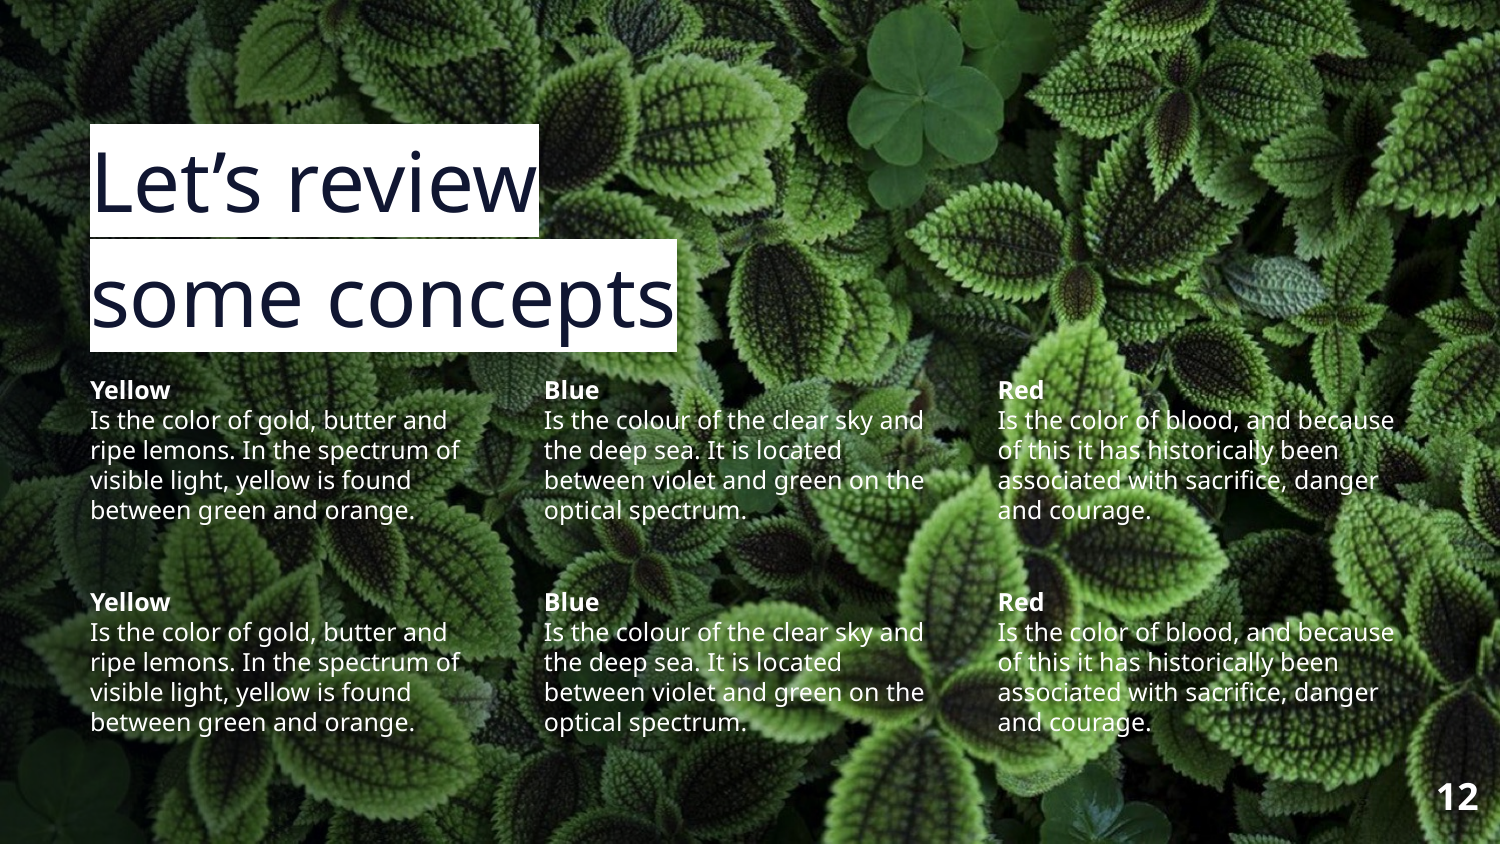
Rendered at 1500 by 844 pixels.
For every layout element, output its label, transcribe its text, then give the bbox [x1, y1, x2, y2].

list Blue Is the colour of the clear sky and the deep sea. It is located between violet and green on the optical spectrum. [528, 571, 961, 725]
list Blue Is the colour of the clear sky and the deep sea. It is located between violet and green on the optical spectrum. [528, 359, 961, 513]
list Red Is the color of blood, and because of this it has historically been associated with sacrifice, danger and courage. [982, 359, 1415, 513]
list Yellow Is the color of gold, butter and ripe lemons. In the spectrum of visible light, yellow is found between green and orange. [75, 359, 507, 513]
list Yellow Is the color of gold, butter and ripe lemons. In the spectrum of visible light, yellow is found between green and orange. [75, 571, 507, 725]
picture [0, 0, 1500, 844]
title Let’s review some concepts [75, 8, 750, 360]
slide_number 12 [1407, 752, 1494, 844]
list Red Is the color of blood, and because of this it has historically been associated with sacrifice, danger and courage. [982, 571, 1415, 725]
